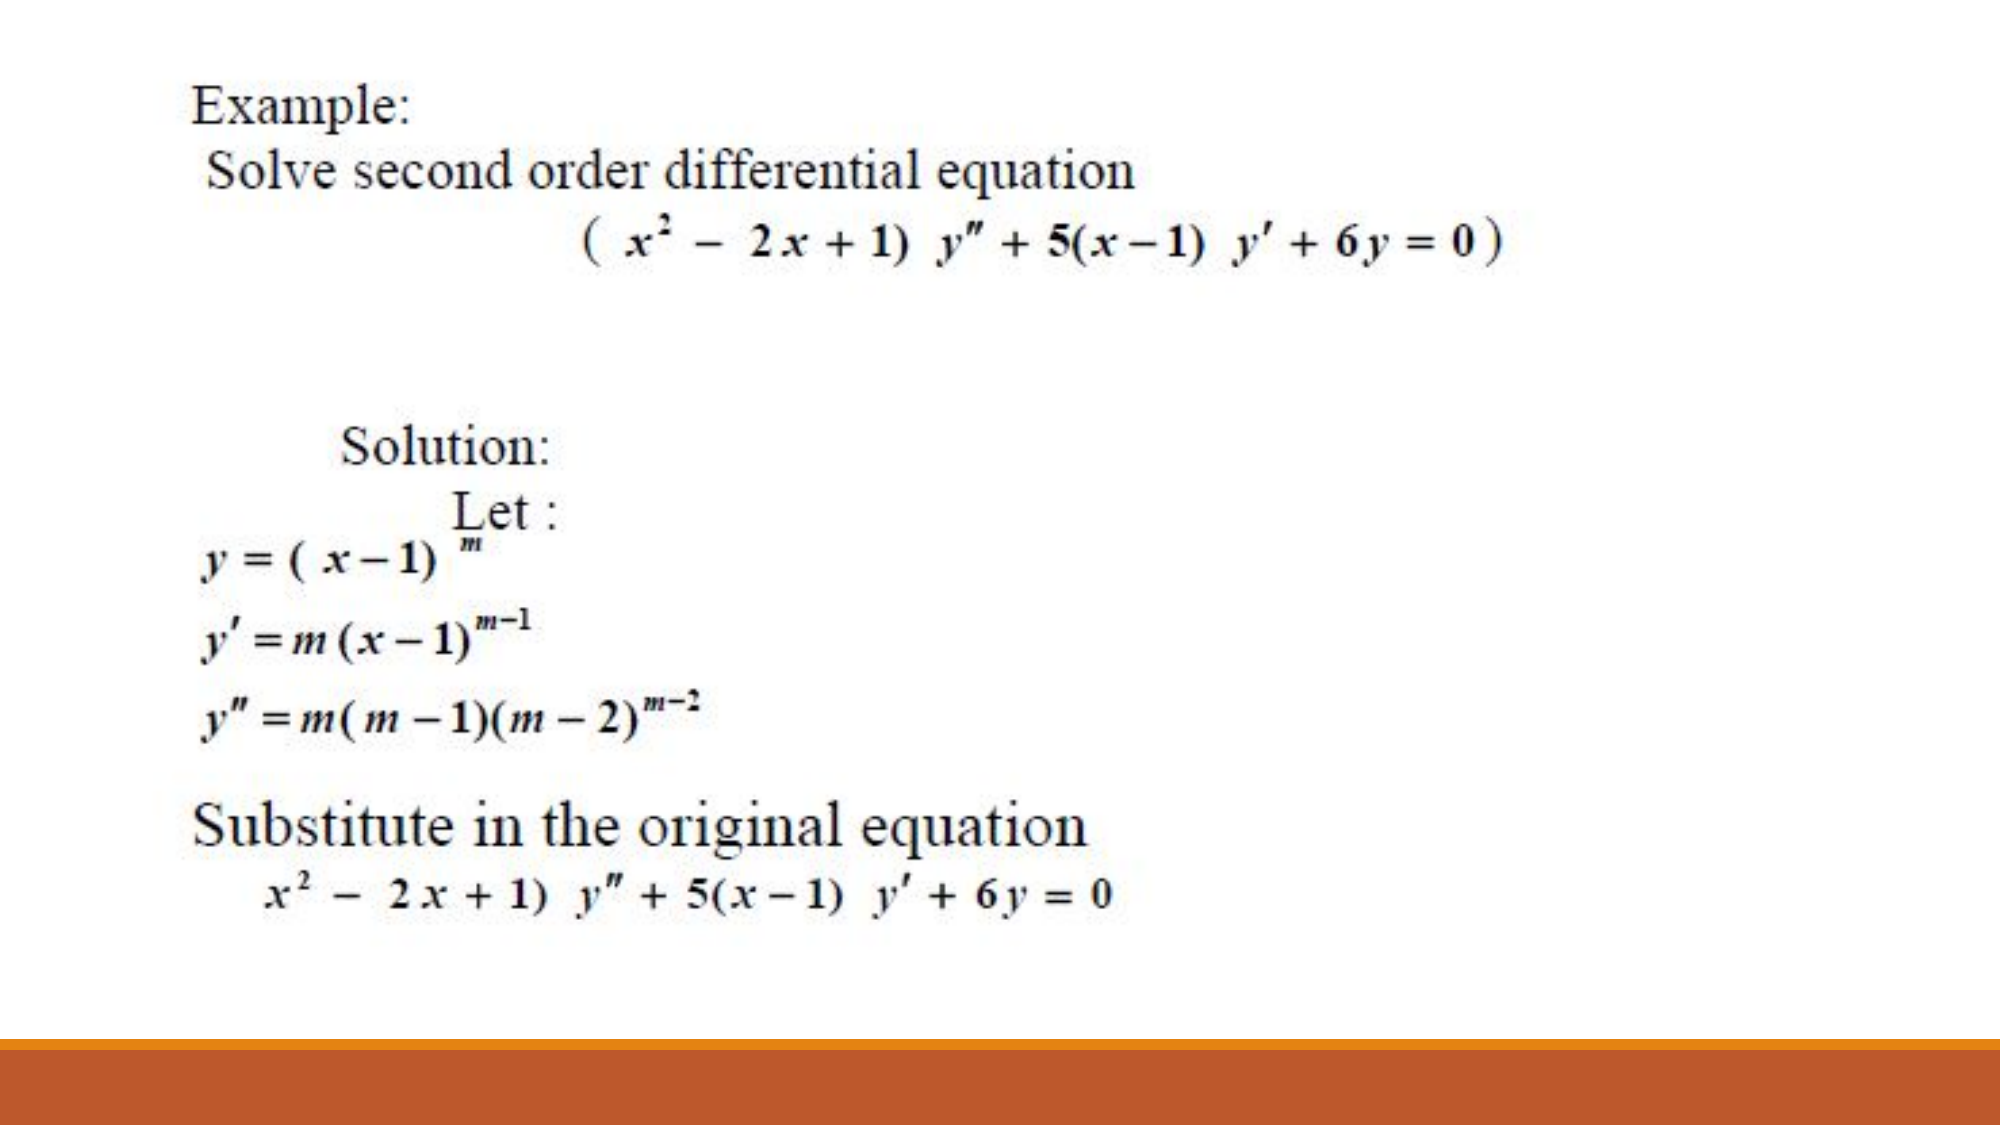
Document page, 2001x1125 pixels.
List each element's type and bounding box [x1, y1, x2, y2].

list [69, 37, 1931, 975]
